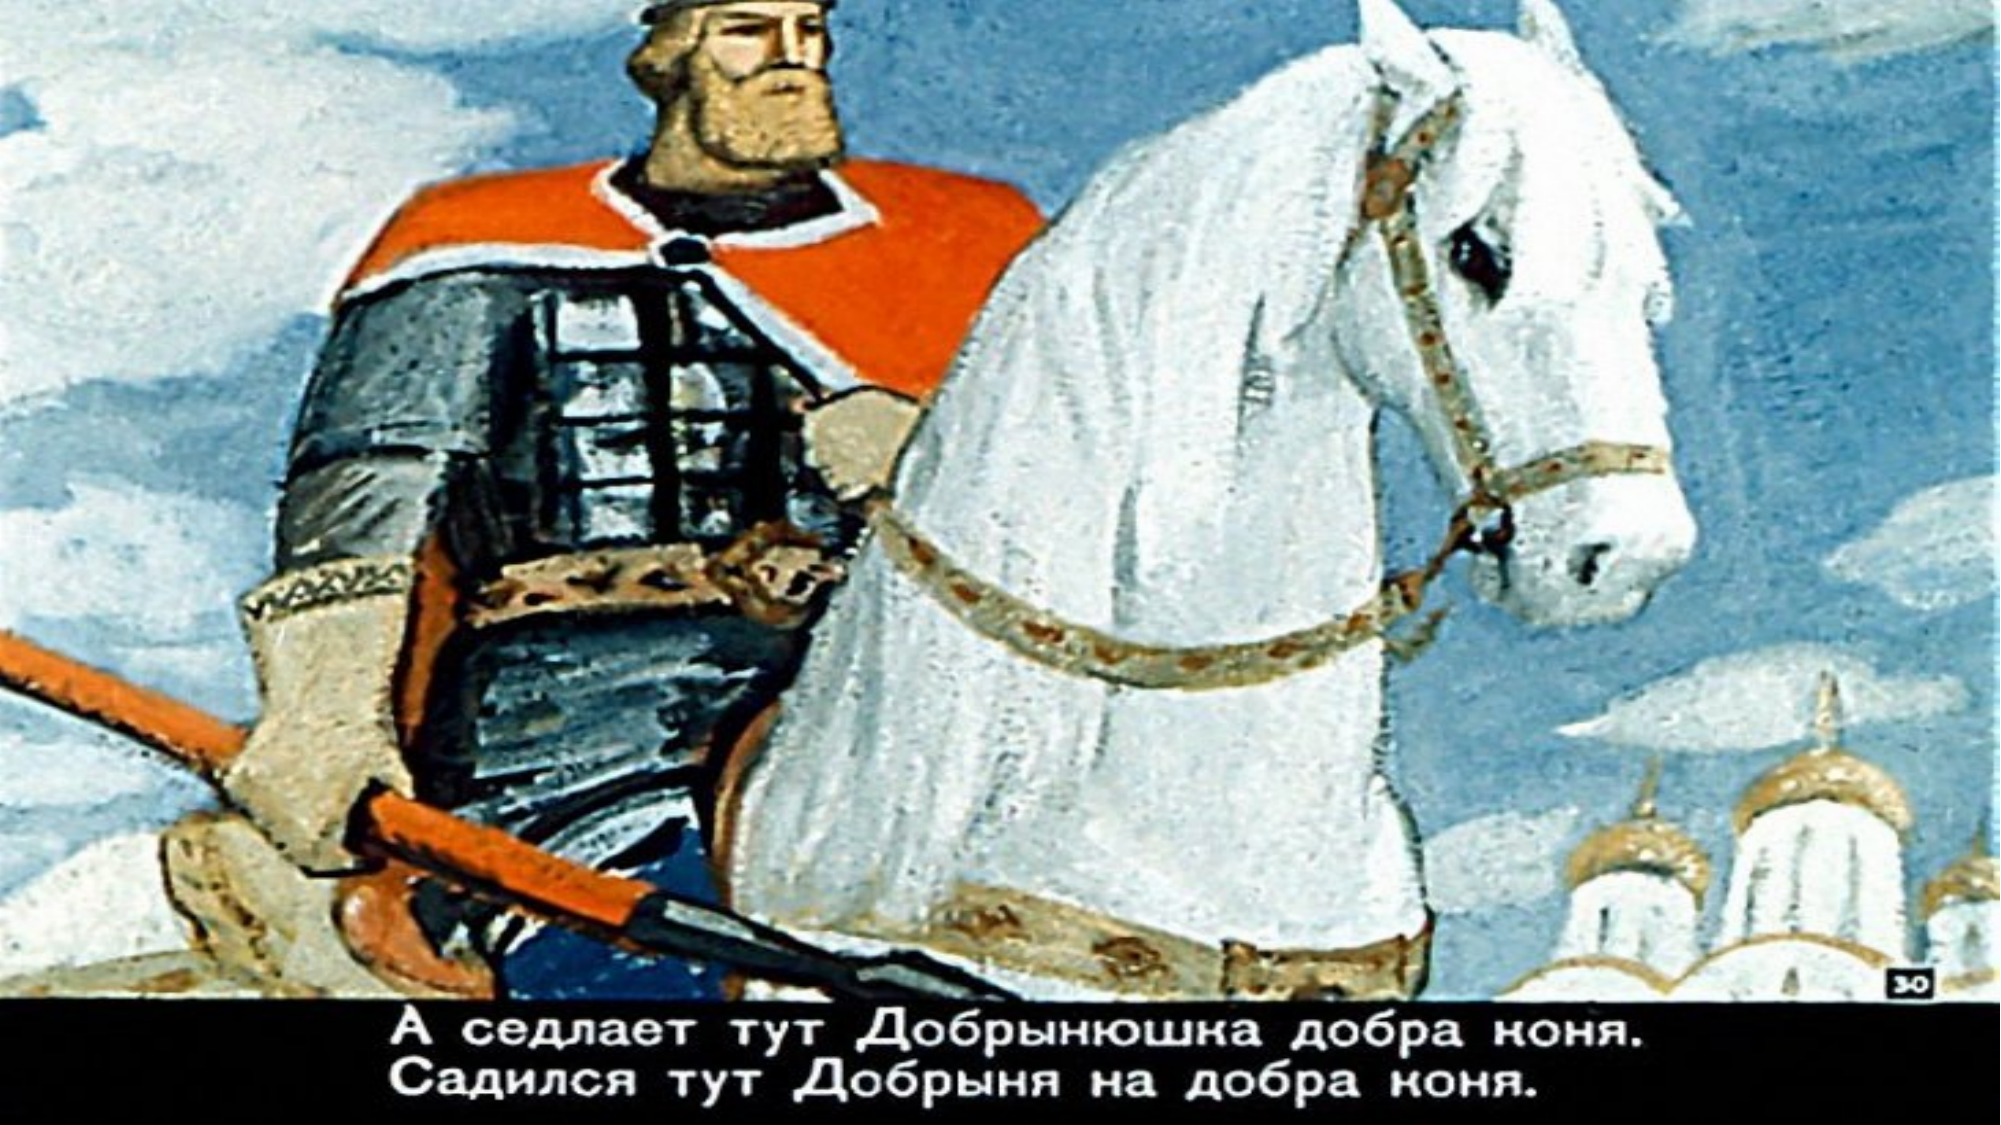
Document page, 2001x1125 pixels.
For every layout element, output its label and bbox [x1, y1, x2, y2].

list [0, 0, 2000, 1125]
